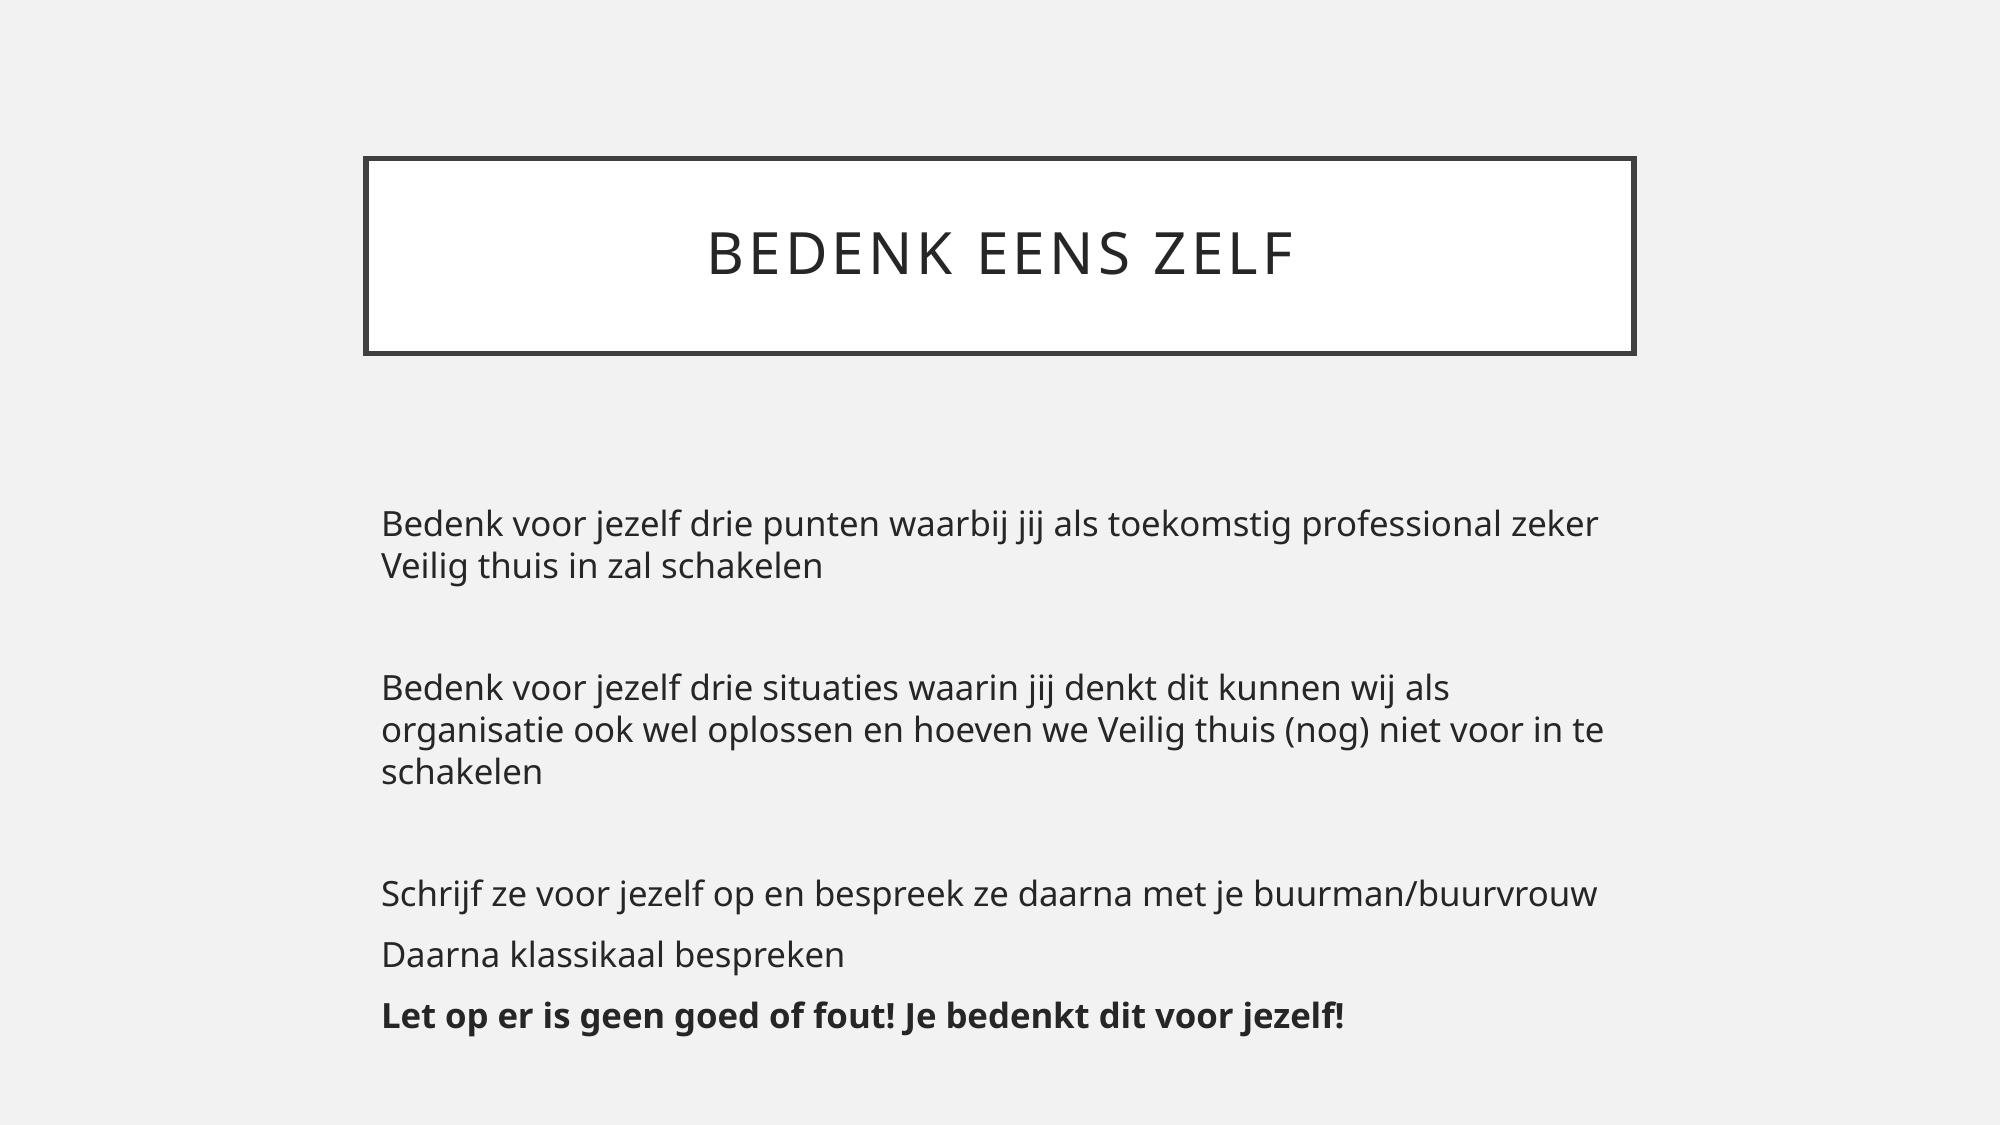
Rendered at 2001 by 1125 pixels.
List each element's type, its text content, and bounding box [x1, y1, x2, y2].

list Bedenk voor jezelf drie punten waarbij jij als toekomstig professional zeker Veilig thuis in zal schakelen Bedenk voor jezelf drie situaties waarin jij denkt dit kunnen wij als organisatie ook wel oplossen en hoeven we Veilig thuis (nog) niet voor in te schakelen Schrijf ze voor jezelf op en bespreek ze daarna met je buurman/buurvrouw Daarna klassikaal bespreken Let op er is geen goed of fout! Je bedenkt dit voor jezelf! [366, 432, 1634, 1088]
title Bedenk eens zelf [363, 156, 1637, 356]
